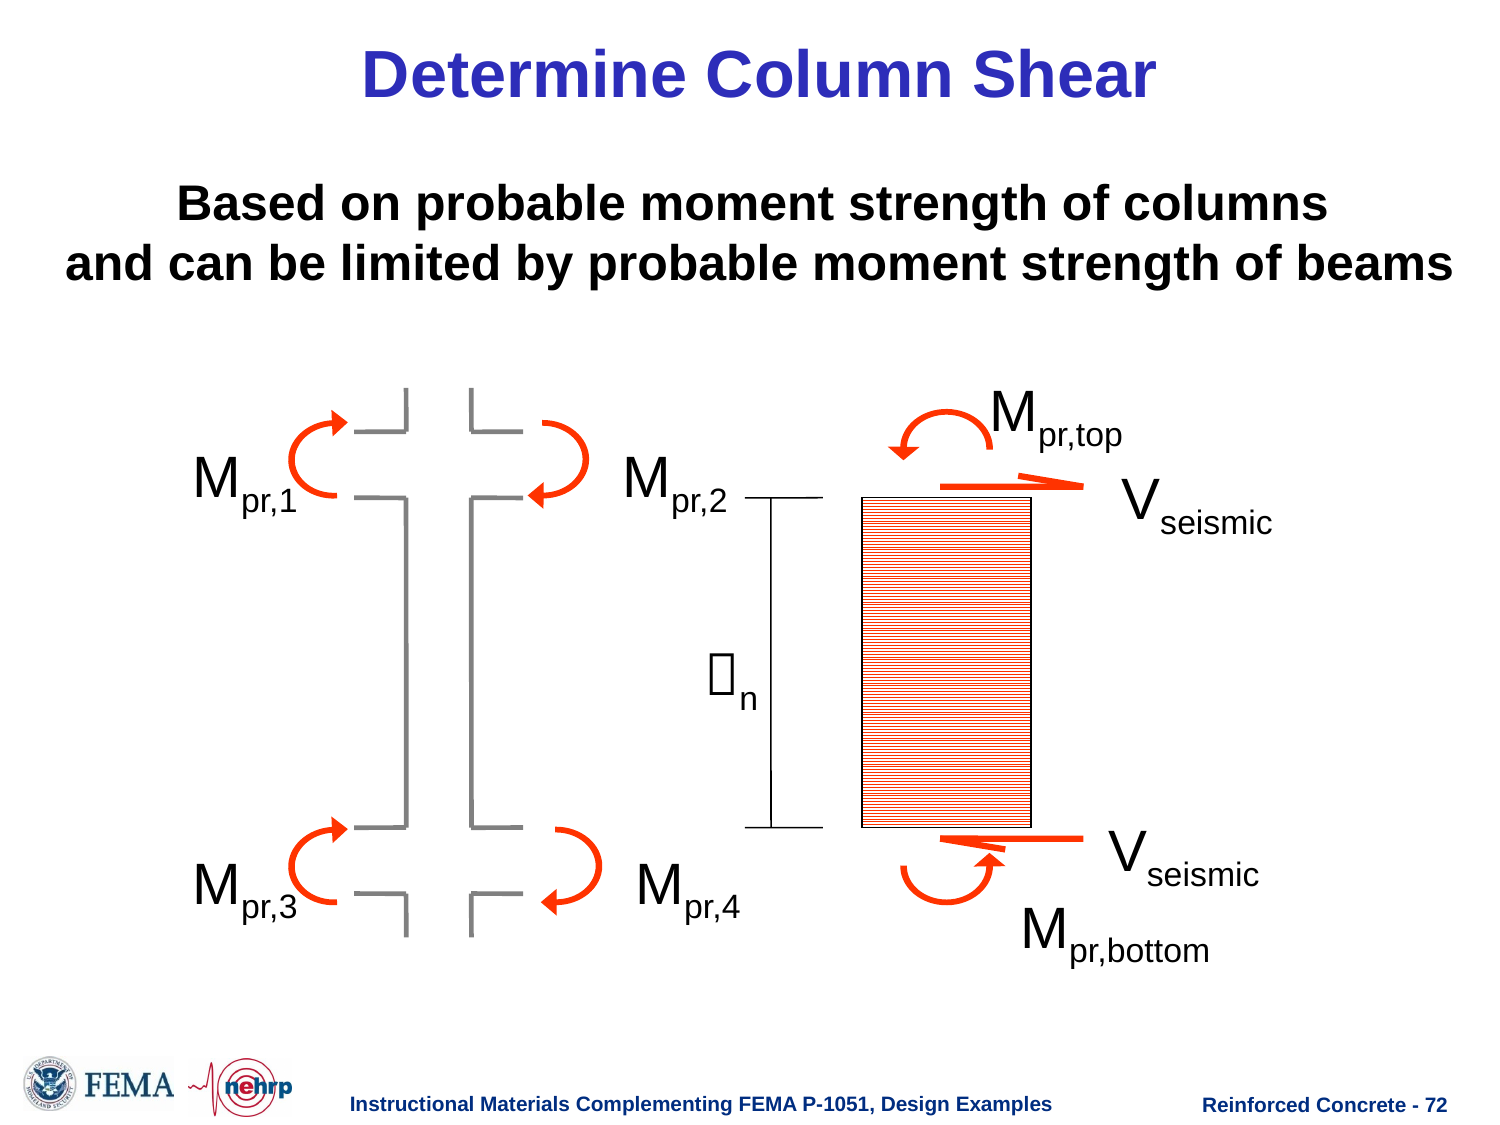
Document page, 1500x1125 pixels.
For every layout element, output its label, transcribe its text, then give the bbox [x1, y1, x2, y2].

picture [23, 1056, 174, 1111]
picture [188, 1058, 292, 1117]
title Determine Column Shear Based on probable moment strength of columns and can be limited by probable moment strength of beams [42, 44, 1478, 367]
footer Instructional Materials Complementing FEMA P-1051, Design Examples [334, 1087, 1104, 1124]
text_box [171, 365, 1299, 968]
